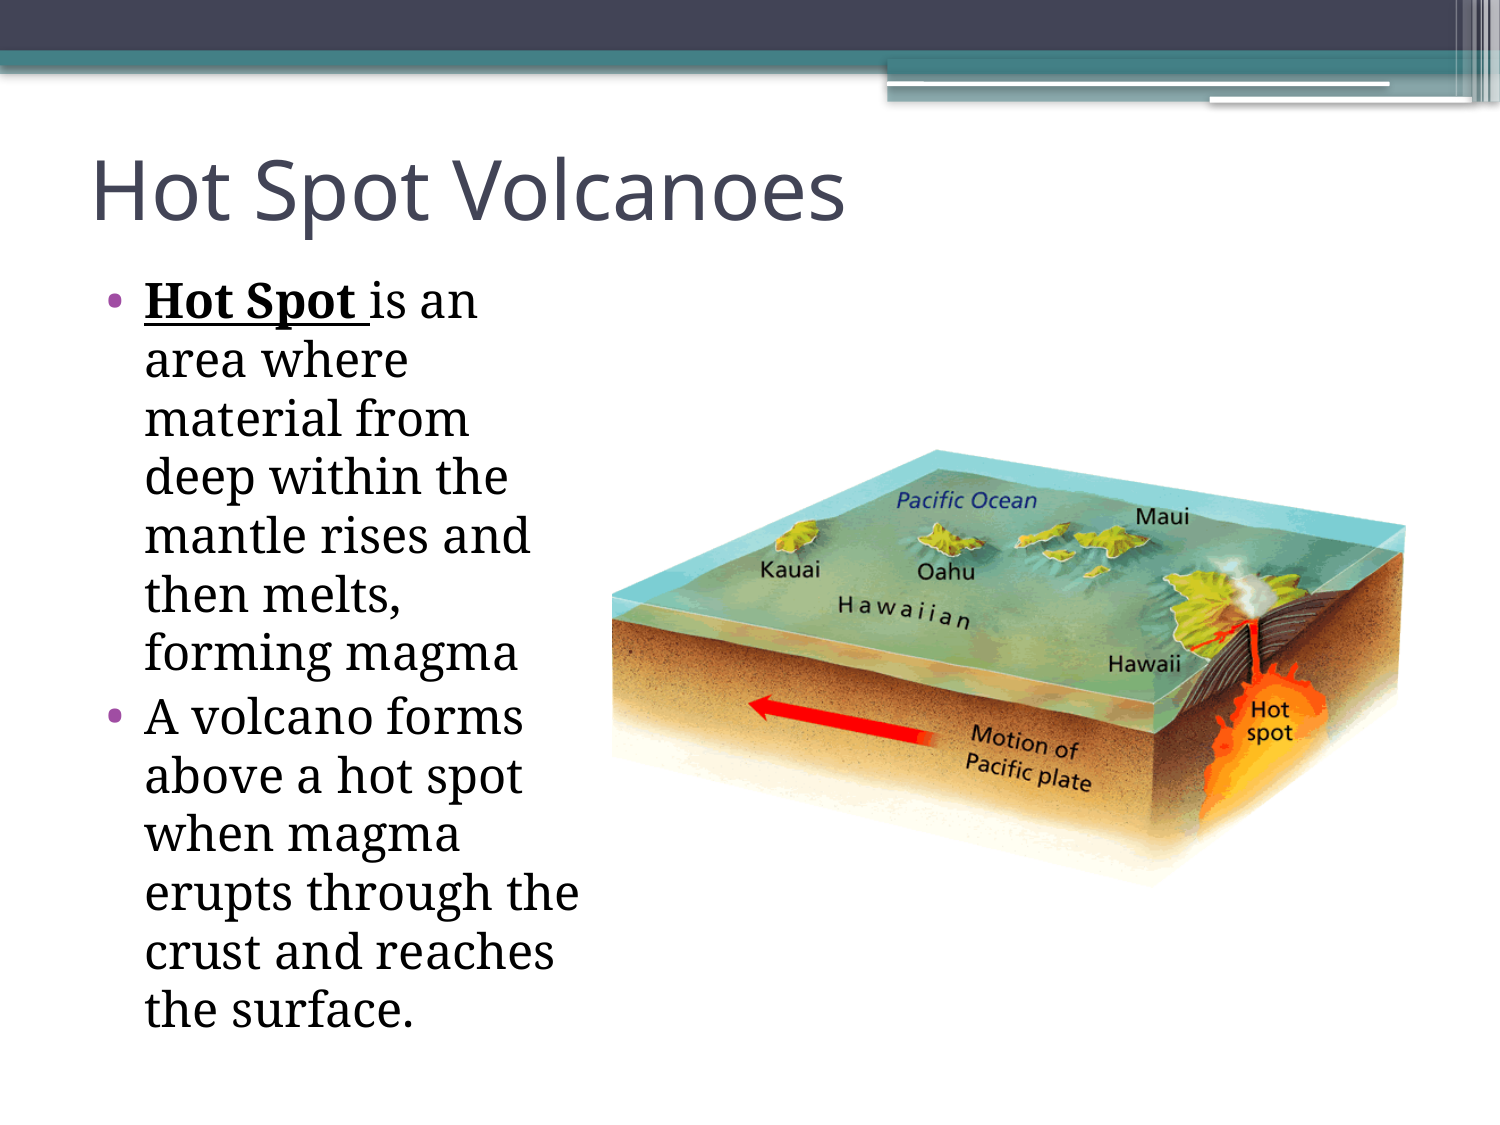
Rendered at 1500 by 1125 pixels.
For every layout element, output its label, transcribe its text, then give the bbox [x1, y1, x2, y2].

list Hot Spot is an area where material from deep within the mantle rises and then melts, forming magma A volcano forms above a hot spot when magma erupts through the crust and reaches the surface. [75, 262, 600, 1079]
picture [612, 449, 1407, 888]
title Hot Spot Volcanoes [75, 99, 1425, 275]
